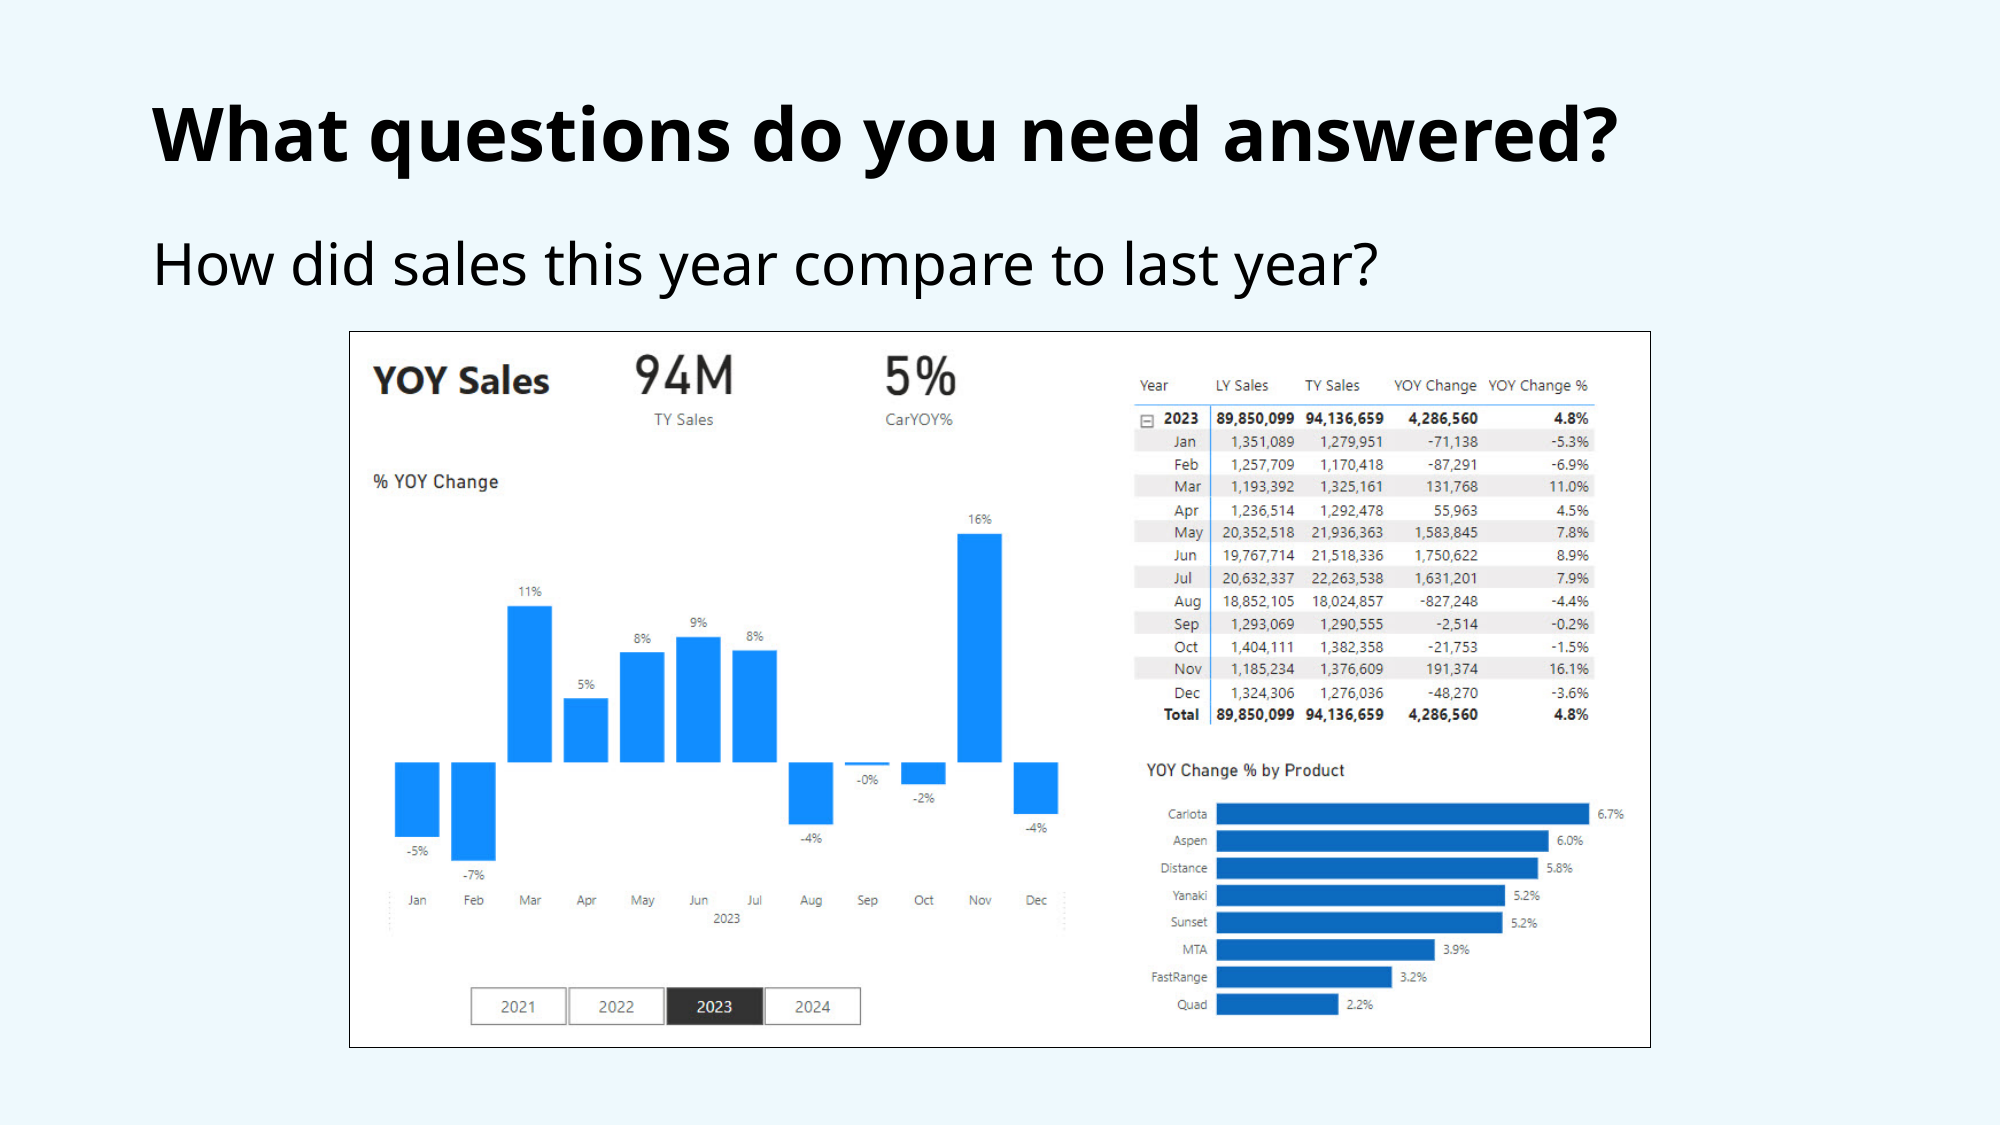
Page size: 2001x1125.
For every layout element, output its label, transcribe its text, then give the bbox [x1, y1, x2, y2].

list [348, 330, 1652, 1048]
title What questions do you need answered? [137, 64, 1863, 212]
list How did sales this year compare to last year? [137, 227, 1792, 332]
